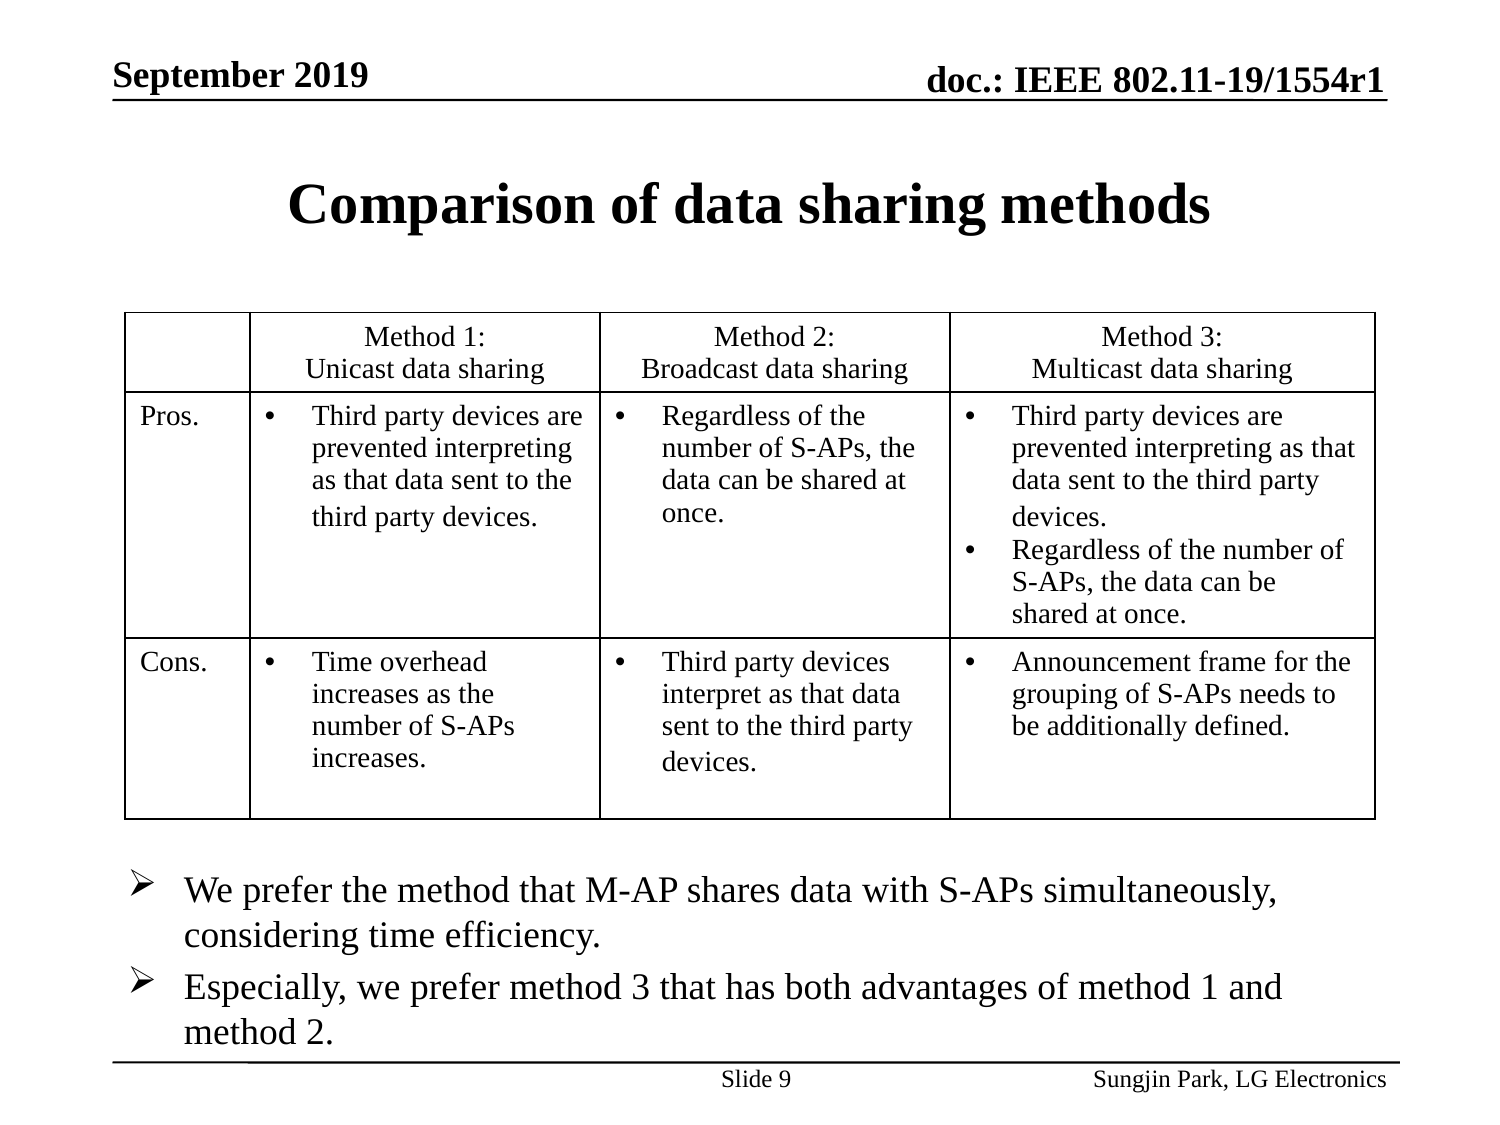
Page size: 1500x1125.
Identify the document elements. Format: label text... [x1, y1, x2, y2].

table_cell Time overhead increases as the number of S-APs increases. [251, 639, 599, 818]
table_cell Third party devices interpret as that data sent to the third party devices. [601, 639, 949, 818]
slide_number Slide 9 [712, 1063, 800, 1093]
table_header Method 2: Broadcast data sharing [601, 313, 949, 391]
table_cell Cons. [126, 639, 249, 818]
table_cell Pros. [126, 393, 249, 637]
table_cell Regardless of the number of S-APs, the data can be shared at once. [601, 393, 949, 637]
table_cell Third party devices are prevented interpreting as that data sent to the third party devices. [251, 393, 599, 637]
table_cell Announcement frame for the grouping of S-APs needs to be additionally defined. [951, 639, 1374, 818]
table_header [126, 313, 249, 391]
list We prefer the method that M-AP shares data with S-APs simultaneously, considering time efficiency. Especially, we prefer method 3 that has both advantages of method 1 and method 2. [112, 857, 1388, 1063]
table_header Method 3: Multicast data sharing [951, 313, 1374, 391]
table_header Method 1: Unicast data sharing [251, 313, 599, 391]
table_cell Third party devices are prevented interpreting as that data sent to the third party devices. Regardless of the number of S-APs, the data can be shared at once. [951, 393, 1374, 637]
title Comparison of data sharing methods [112, 112, 1388, 288]
